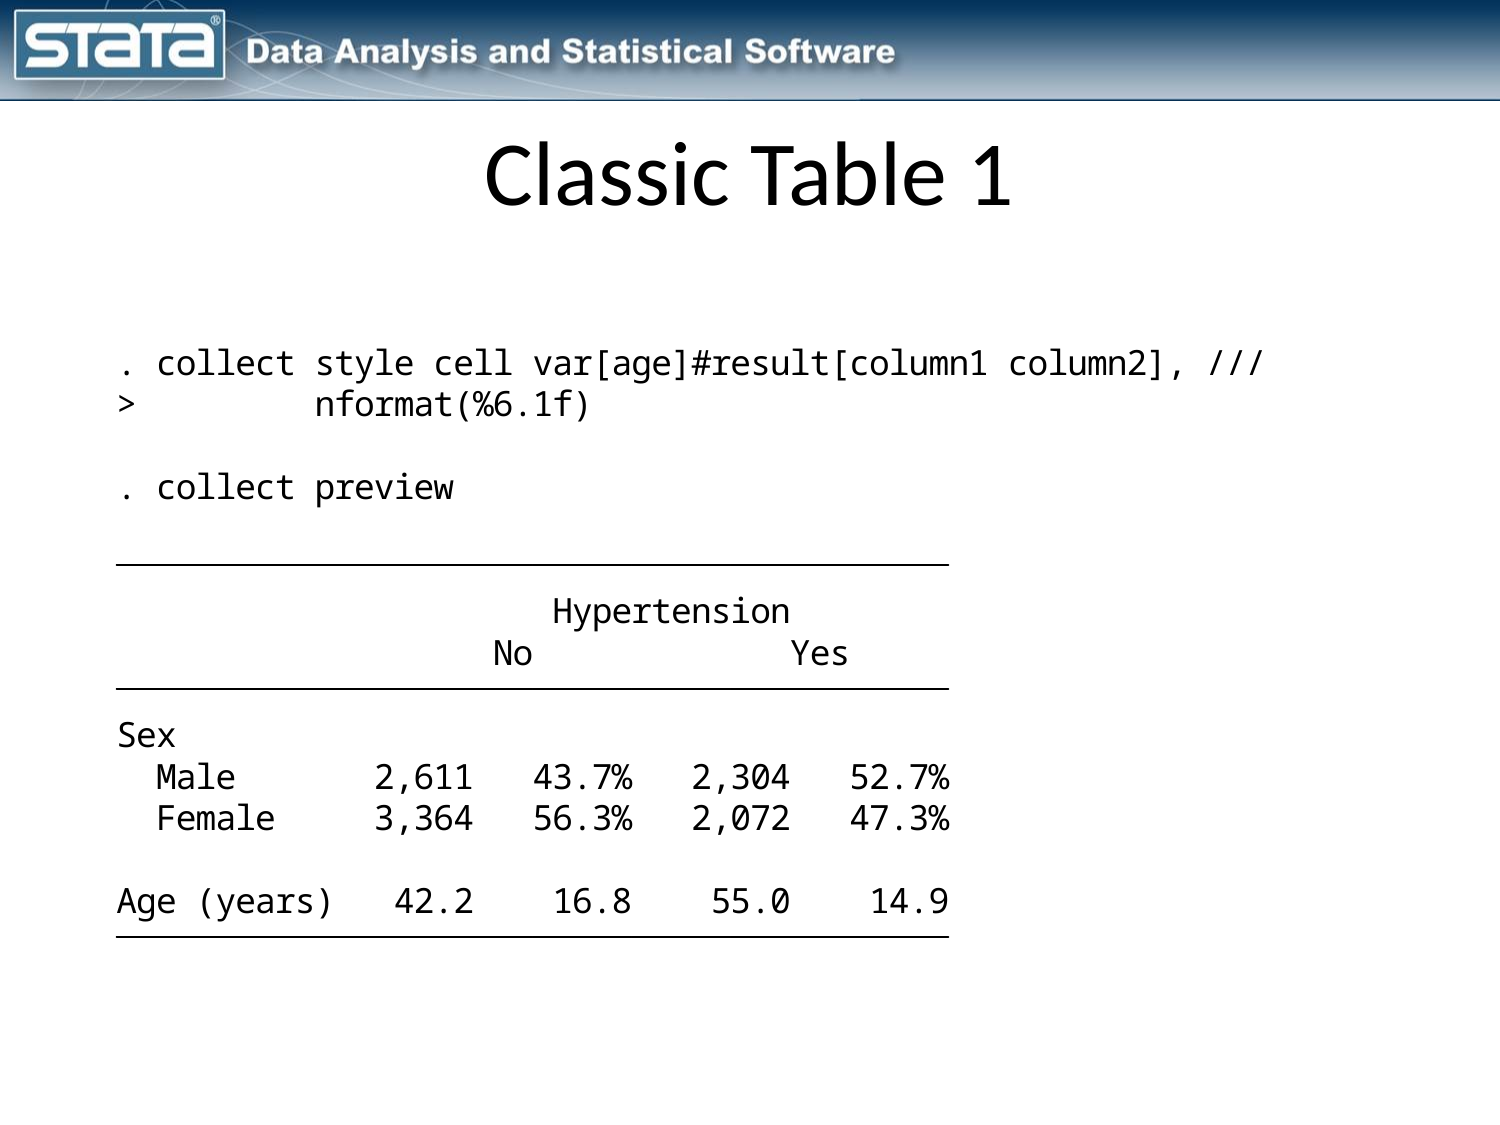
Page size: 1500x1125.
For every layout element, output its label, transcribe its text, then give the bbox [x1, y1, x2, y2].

picture [0, 0, 1500, 102]
title Classic Table 1 [0, 108, 1500, 238]
picture [99, 338, 1302, 959]
